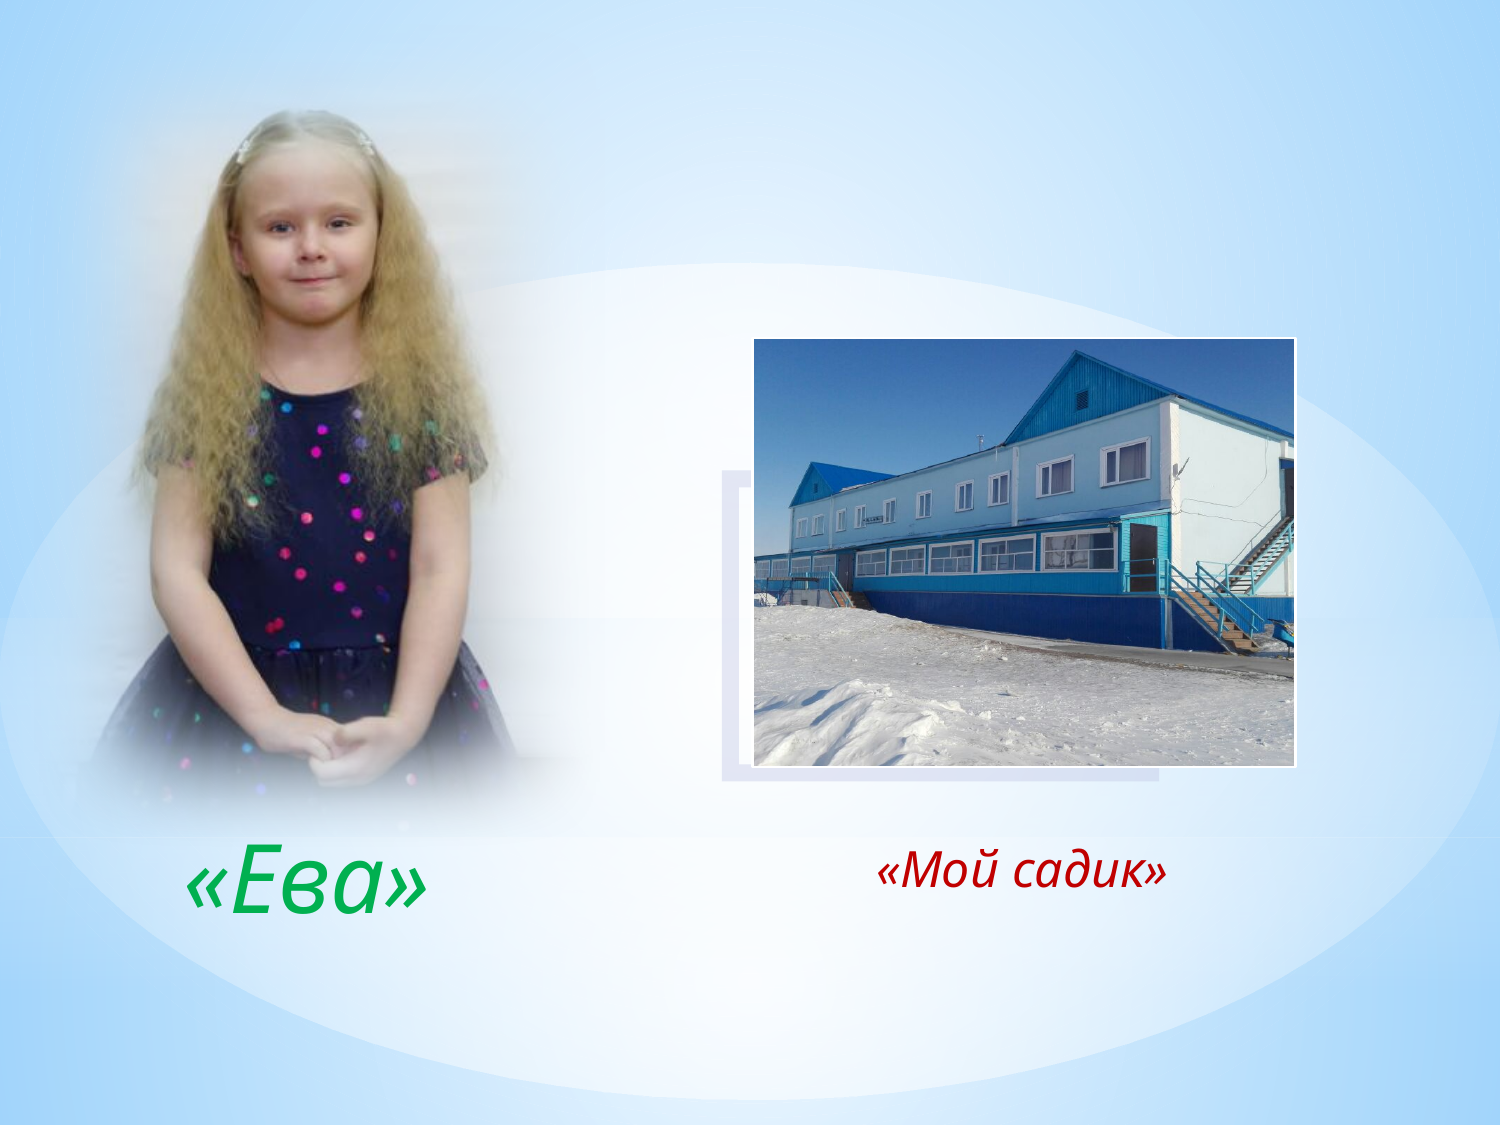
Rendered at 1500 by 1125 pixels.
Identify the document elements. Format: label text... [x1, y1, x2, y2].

picture [29, 18, 609, 852]
title «Ева» [53, 860, 561, 965]
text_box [643, 278, 1412, 882]
